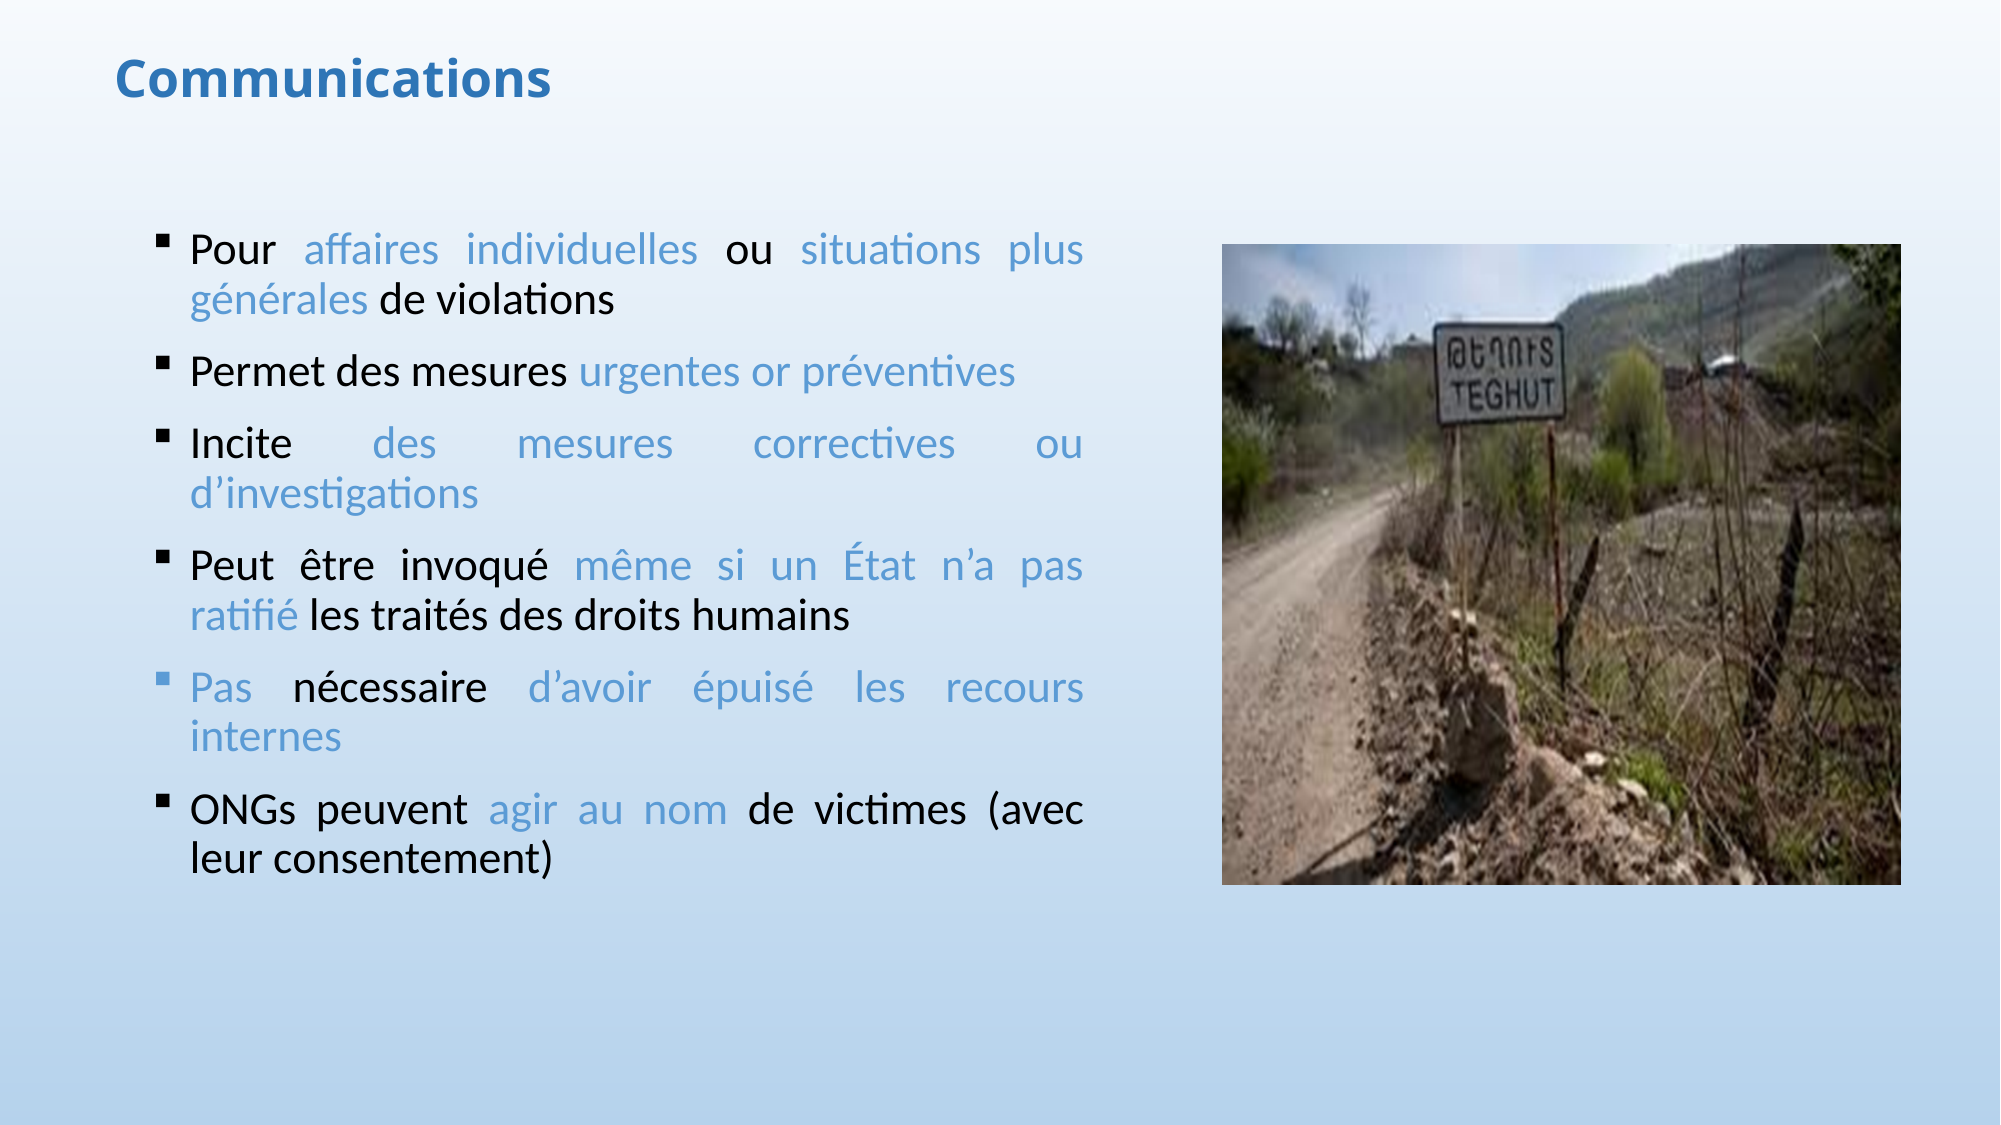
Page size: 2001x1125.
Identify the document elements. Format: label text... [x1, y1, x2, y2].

title Communications [90, 45, 1223, 162]
picture [1222, 244, 1901, 885]
text_box Pour affaires individuelles ou situations plus générales de violations Permet des mesures urgentes or préventives Incite des mesures correctives ou d’investigations Peut être invoqué même si un État n’a pas ratifié les traités des droits humains Pas nécessaire d’avoir épuisé les recours internes ONGs peuvent agir au nom de victimes (avec leur consentement) [137, 217, 1100, 968]
